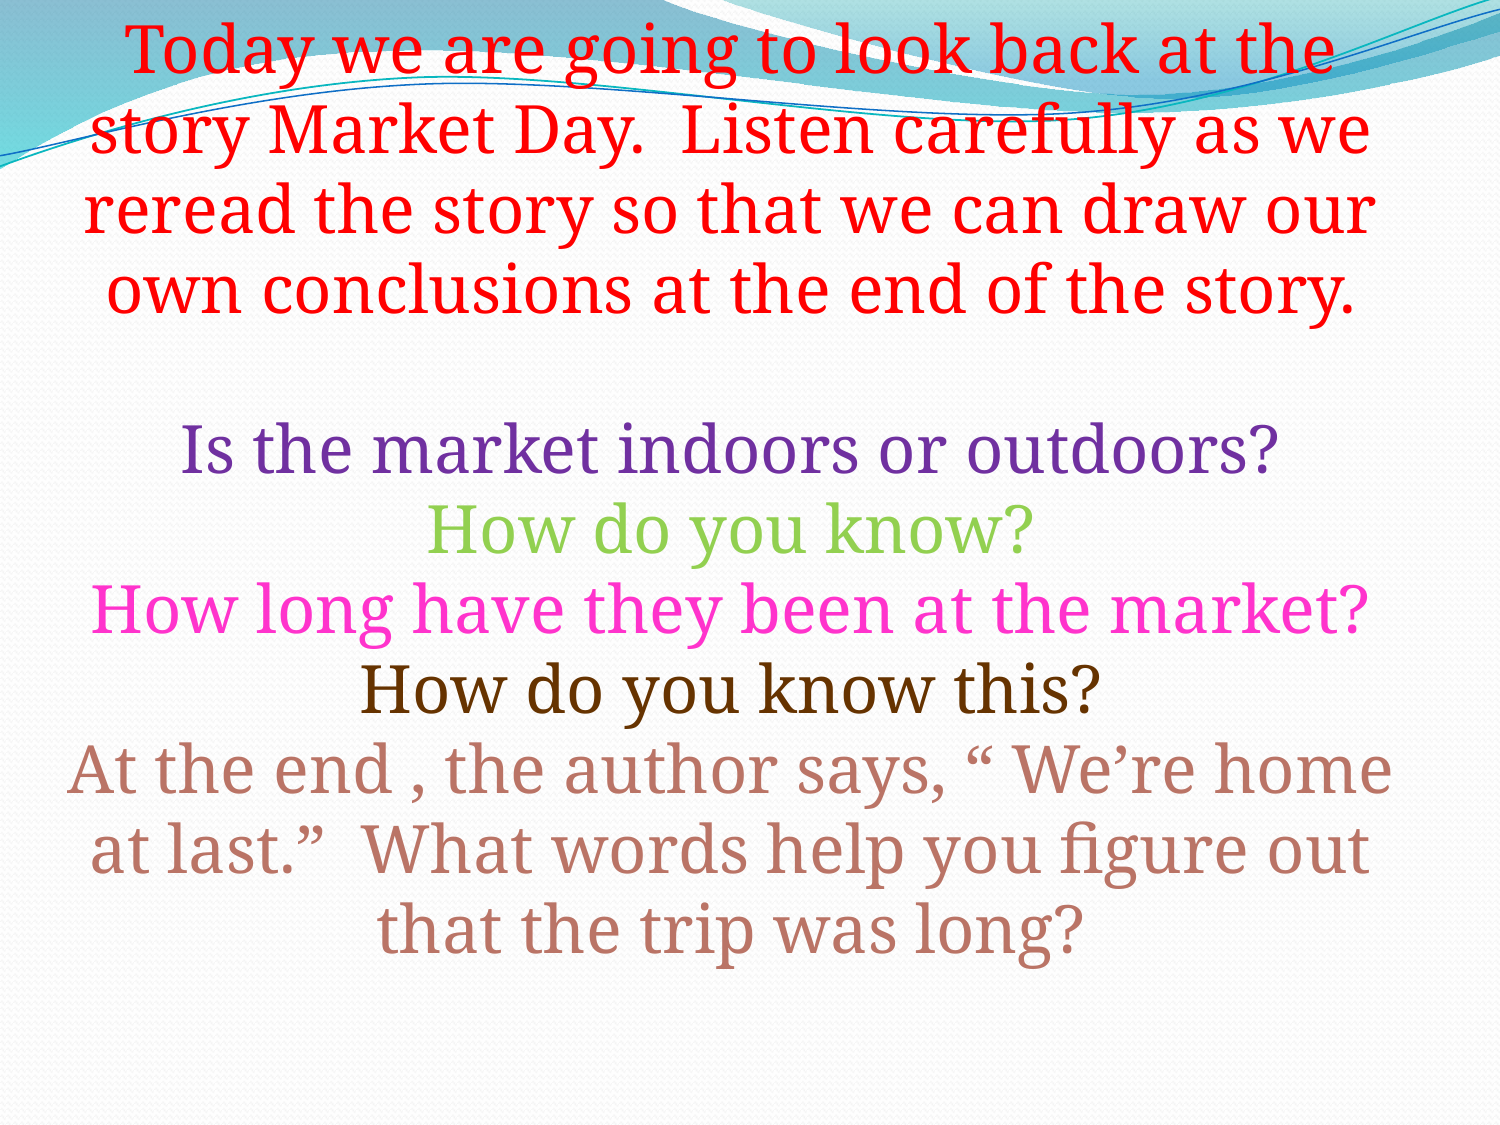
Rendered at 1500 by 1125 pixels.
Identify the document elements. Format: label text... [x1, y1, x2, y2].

text_box Today we are going to look back at the story Market Day. Listen carefully as we reread the story so that we can draw our own conclusions at the end of the story. Is the market indoors or outdoors? How do you know? How long have they been at the market? How do you know this? At the end , the author says, “ We’re home at last.” What words help you figure out that the trip was long? [24, 0, 1438, 975]
